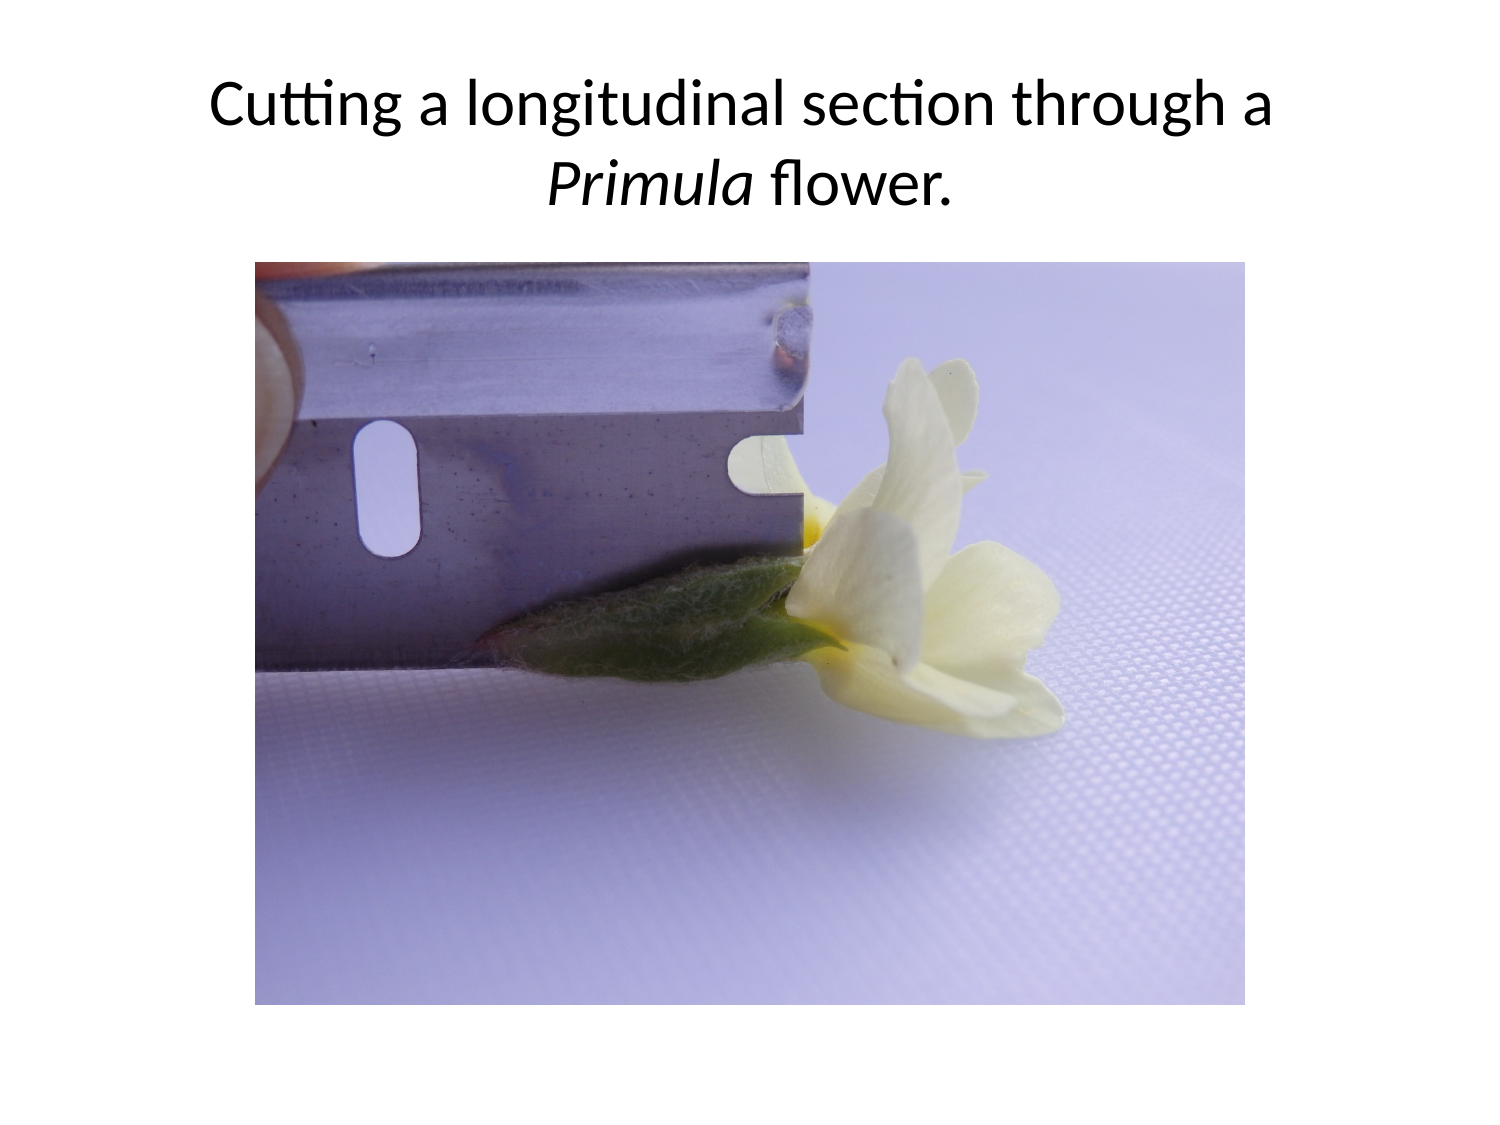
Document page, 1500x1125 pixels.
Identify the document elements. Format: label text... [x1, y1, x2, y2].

title Cutting a longitudinal section through a Primula flower. [75, 45, 1425, 233]
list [254, 262, 1246, 1006]
